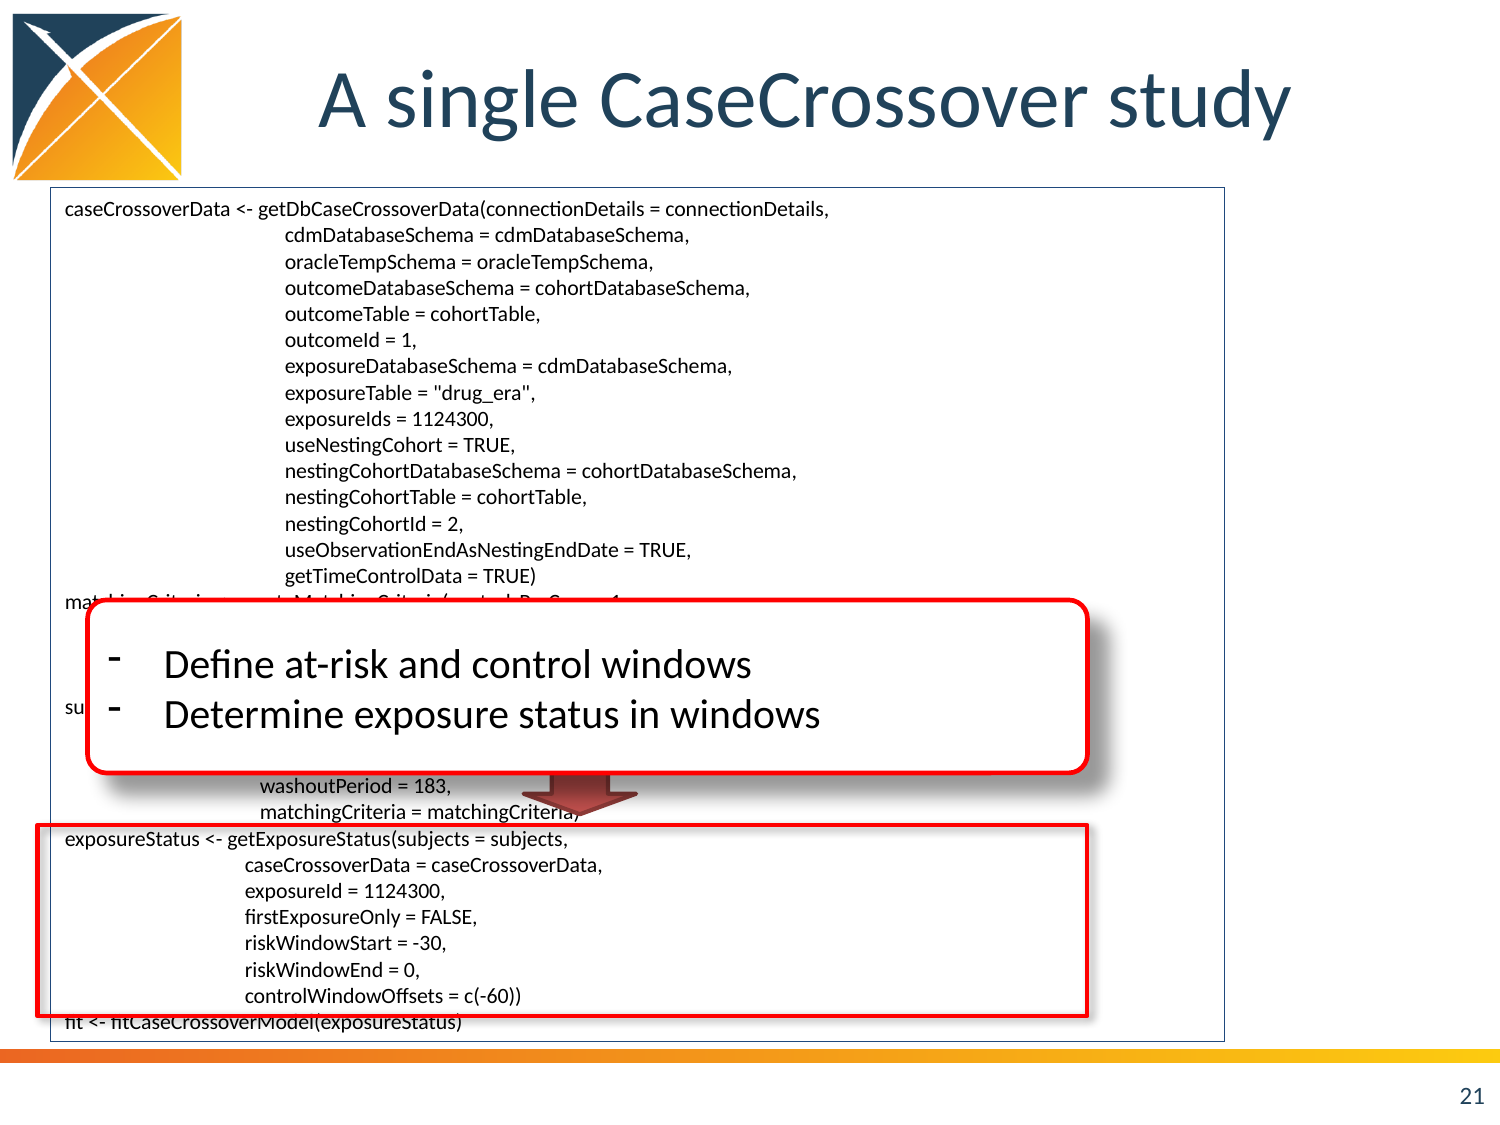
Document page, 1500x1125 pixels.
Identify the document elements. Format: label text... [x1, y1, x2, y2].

text_box caseCrossoverData <- getDbCaseCrossoverData(connectionDetails = connectionDetails, cdmDatabaseSchema = cdmDatabaseSchema, oracleTempSchema = oracleTempSchema, outcomeDatabaseSchema = cohortDatabaseSchema, outcomeTable = cohortTable, outcomeId = 1, exposureDatabaseSchema = cdmDatabaseSchema, exposureTable = "drug_era", exposureIds = 1124300, useNestingCohort = TRUE, nestingCohortDatabaseSchema = cohortDatabaseSchema, nestingCohortTable = cohortTable, nestingCohortId = 2, useObservationEndAsNestingEndDate = TRUE, getTimeControlData = TRUE) matchingCriteria <- createMatchingCriteria(controlsPerCase = 1, matchOnAge = TRUE, ageCaliper = 2, matchOnGender = TRUE) subjectsCtc <- selectSubjectsToInclude(caseCrossoverData = caseCrossoverData, outcomeId = 1, firstOutcomeOnly = TRUE, washoutPeriod = 183, matchingCriteria = matchingCriteria) exposureStatus <- getExposureStatus(subjects = subjects, caseCrossoverData = caseCrossoverData, exposureId = 1124300, firstExposureOnly = FALSE, riskWindowStart = -30, riskWindowEnd = 0, controlWindowOffsets = c(-60)) fit <- fitCaseCrossoverModel(exposureStatus) [50, 187, 1225, 1042]
slide_number 21 [1149, 1065, 1500, 1125]
text_box [559, 809, 601, 817]
title A single CaseCrossover study [187, 24, 1425, 163]
text_box Define at-risk and control windows Determine exposure status in windows [85, 597, 1090, 776]
text_box [35, 823, 1089, 1018]
picture [0, 0, 206, 200]
